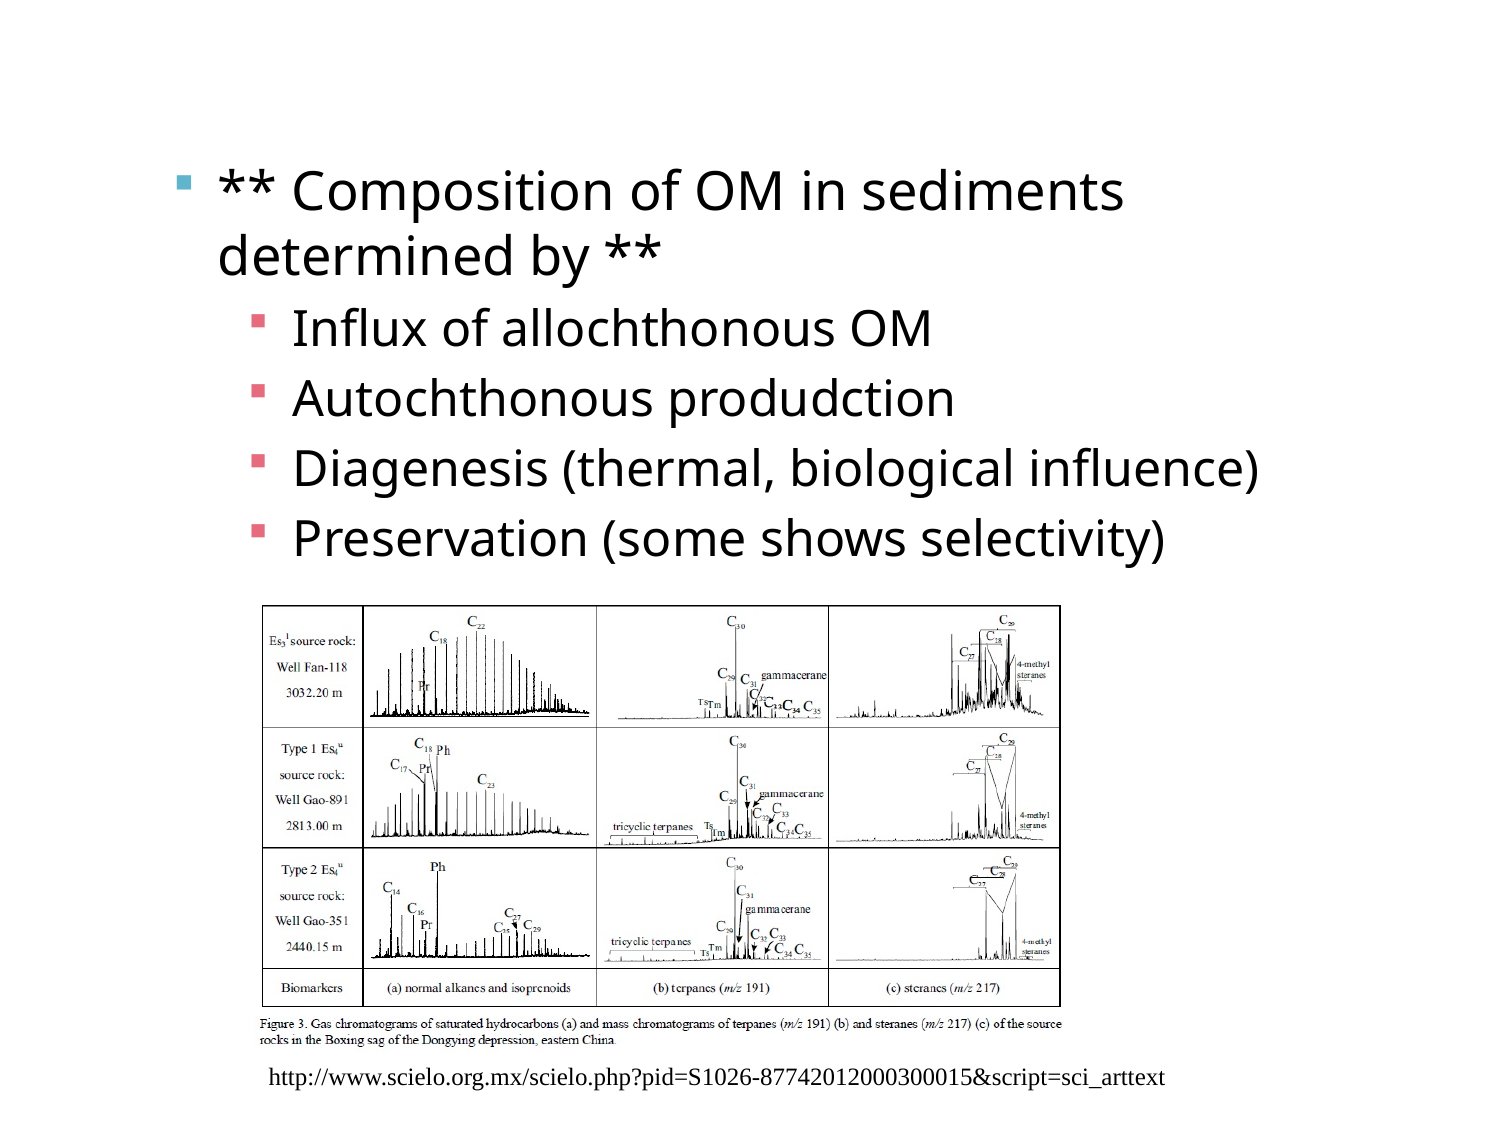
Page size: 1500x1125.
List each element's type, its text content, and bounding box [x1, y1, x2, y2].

text_box http://www.scielo.org.mx/scielo.php?pid=S1026-87742012000300015&script=sci_arttext [253, 1052, 1329, 1098]
text_box ** Composition of OM in sediments determined by ** Influx of allochthonous OM Autochthonous produdction Diagenesis (thermal, biological influence) Preservation (some shows selectivity) [83, 149, 1418, 714]
picture [253, 597, 1071, 1053]
